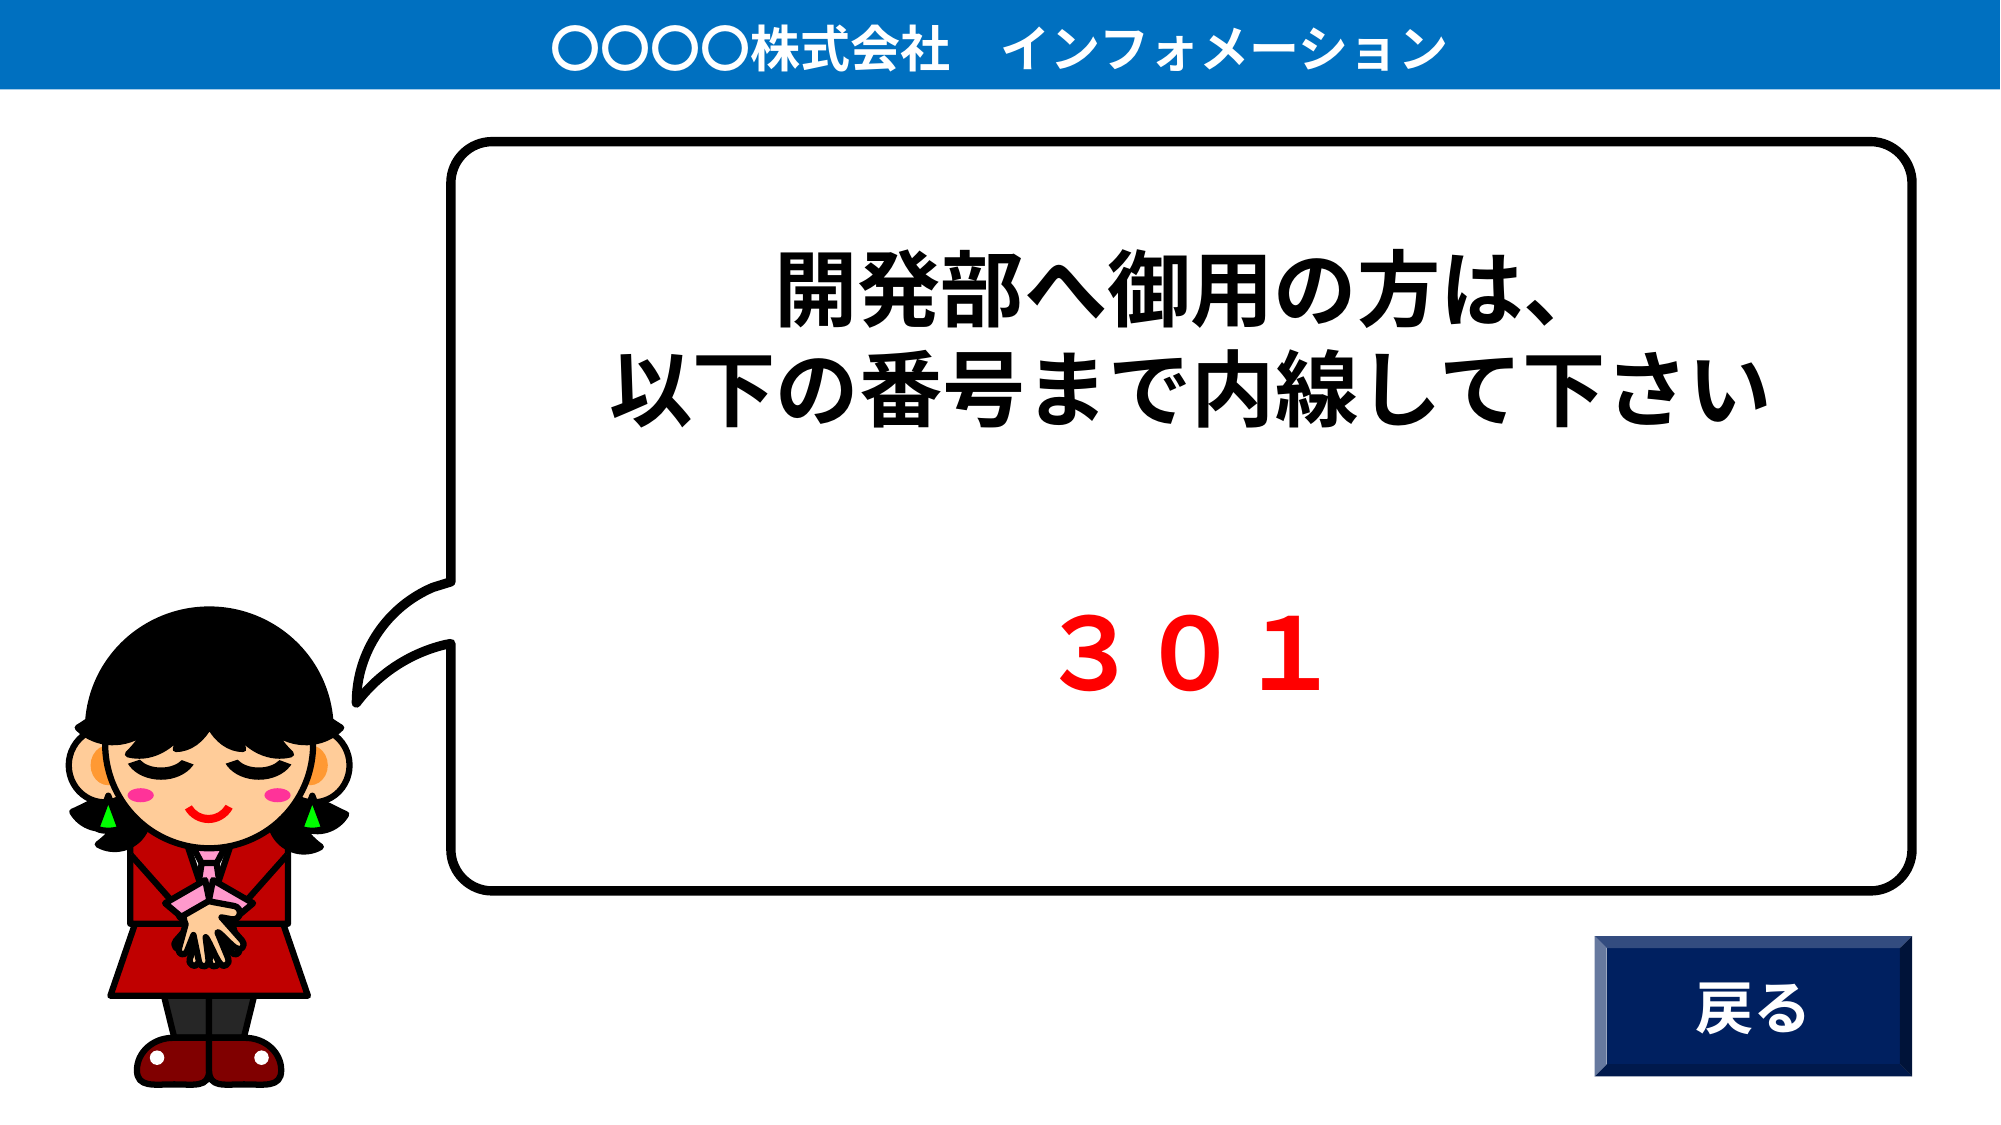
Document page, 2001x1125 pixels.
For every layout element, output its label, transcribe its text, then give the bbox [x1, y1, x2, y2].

text_box 〇〇〇〇株式会社 インフォメーション [0, 0, 2000, 90]
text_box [68, 609, 350, 1085]
text_box [356, 141, 1913, 891]
text_box ３０１ [1025, 583, 1356, 718]
text_box 戻る [1594, 936, 1913, 1077]
text_box 開発部へ御用の方は、 以下の番号まで内線して下さい [594, 229, 1788, 445]
